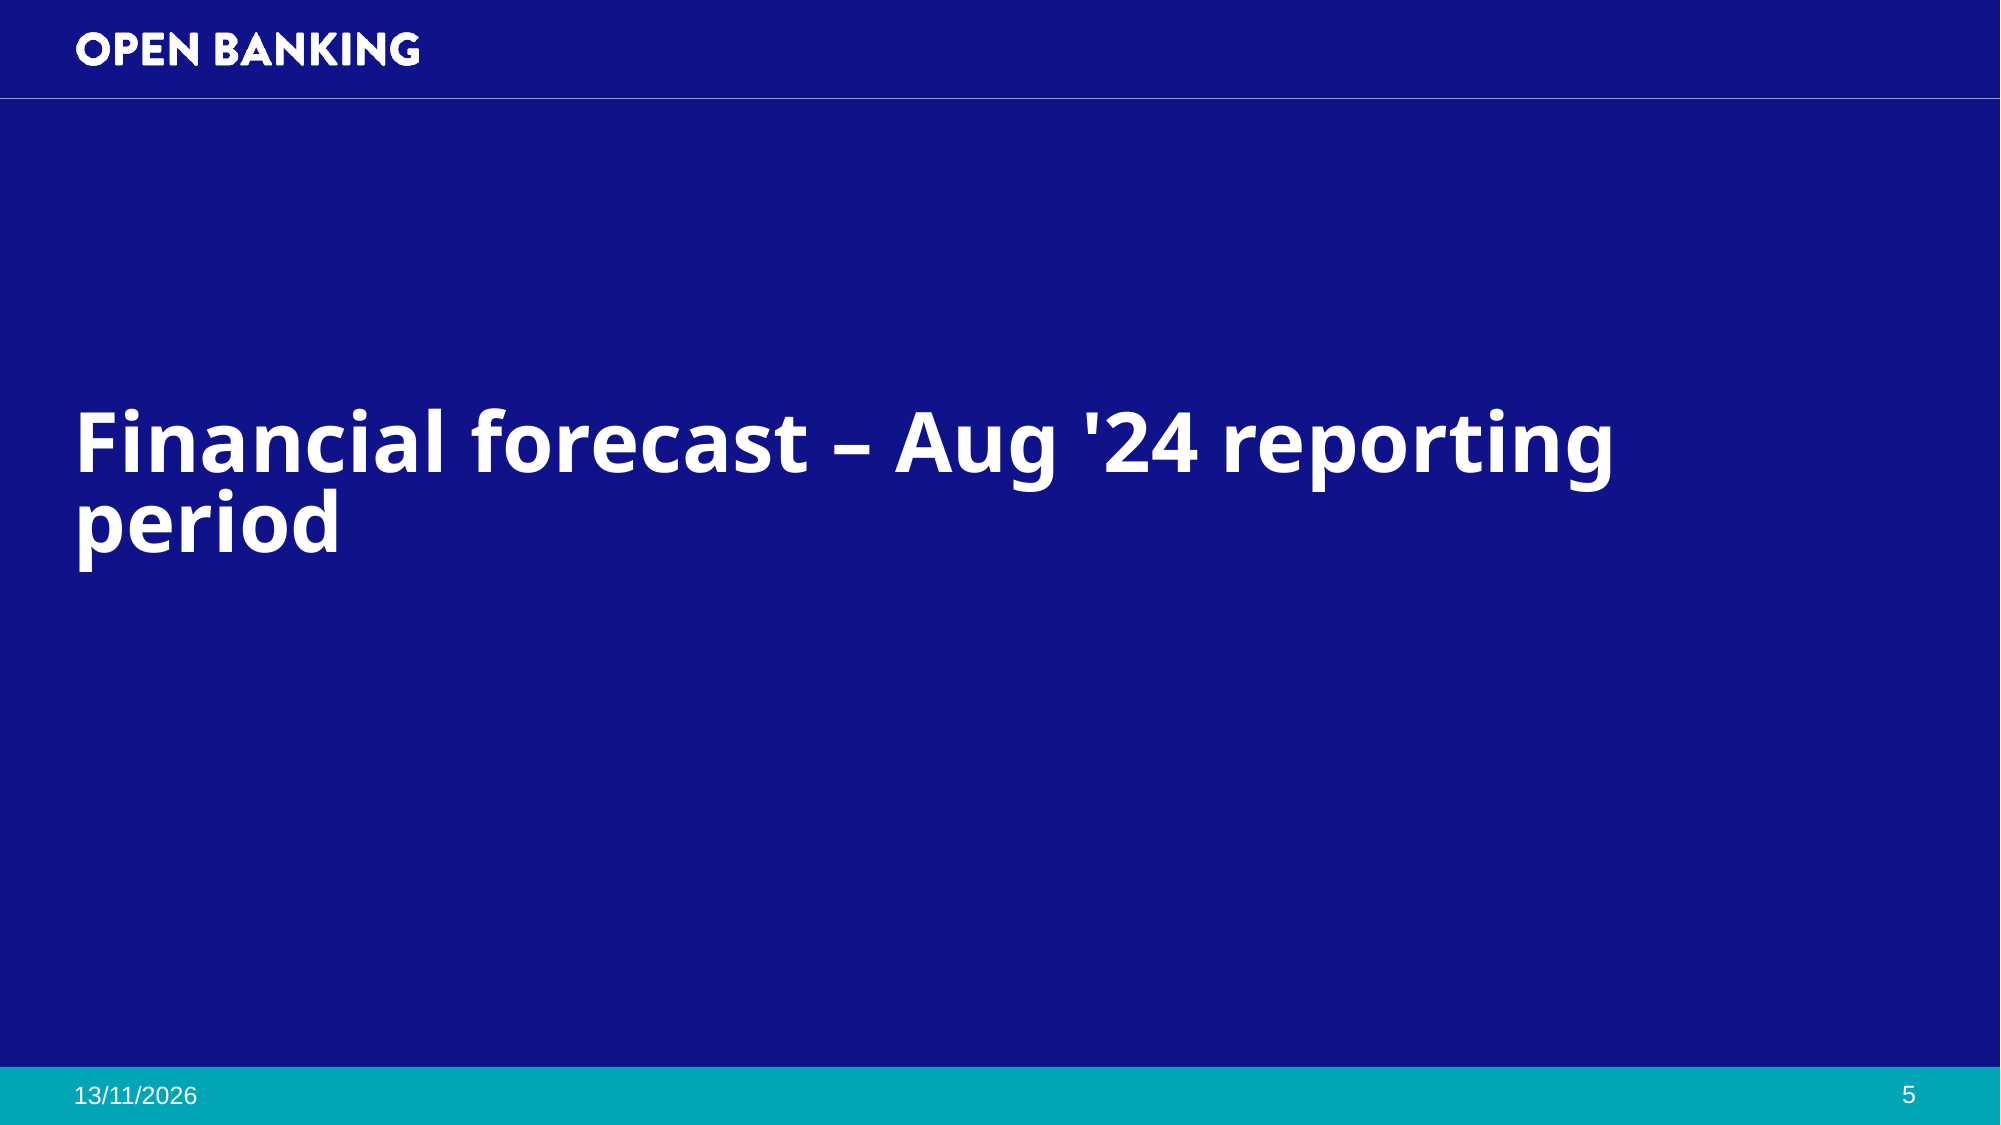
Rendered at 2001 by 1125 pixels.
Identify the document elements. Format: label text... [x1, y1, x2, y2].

picture [43, 0, 452, 99]
slide_number 5 [1412, 1064, 1932, 1124]
title Financial forecast – Aug '24 reporting period [59, 105, 1750, 576]
footer [662, 1064, 1338, 1124]
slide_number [59, 1065, 509, 1125]
